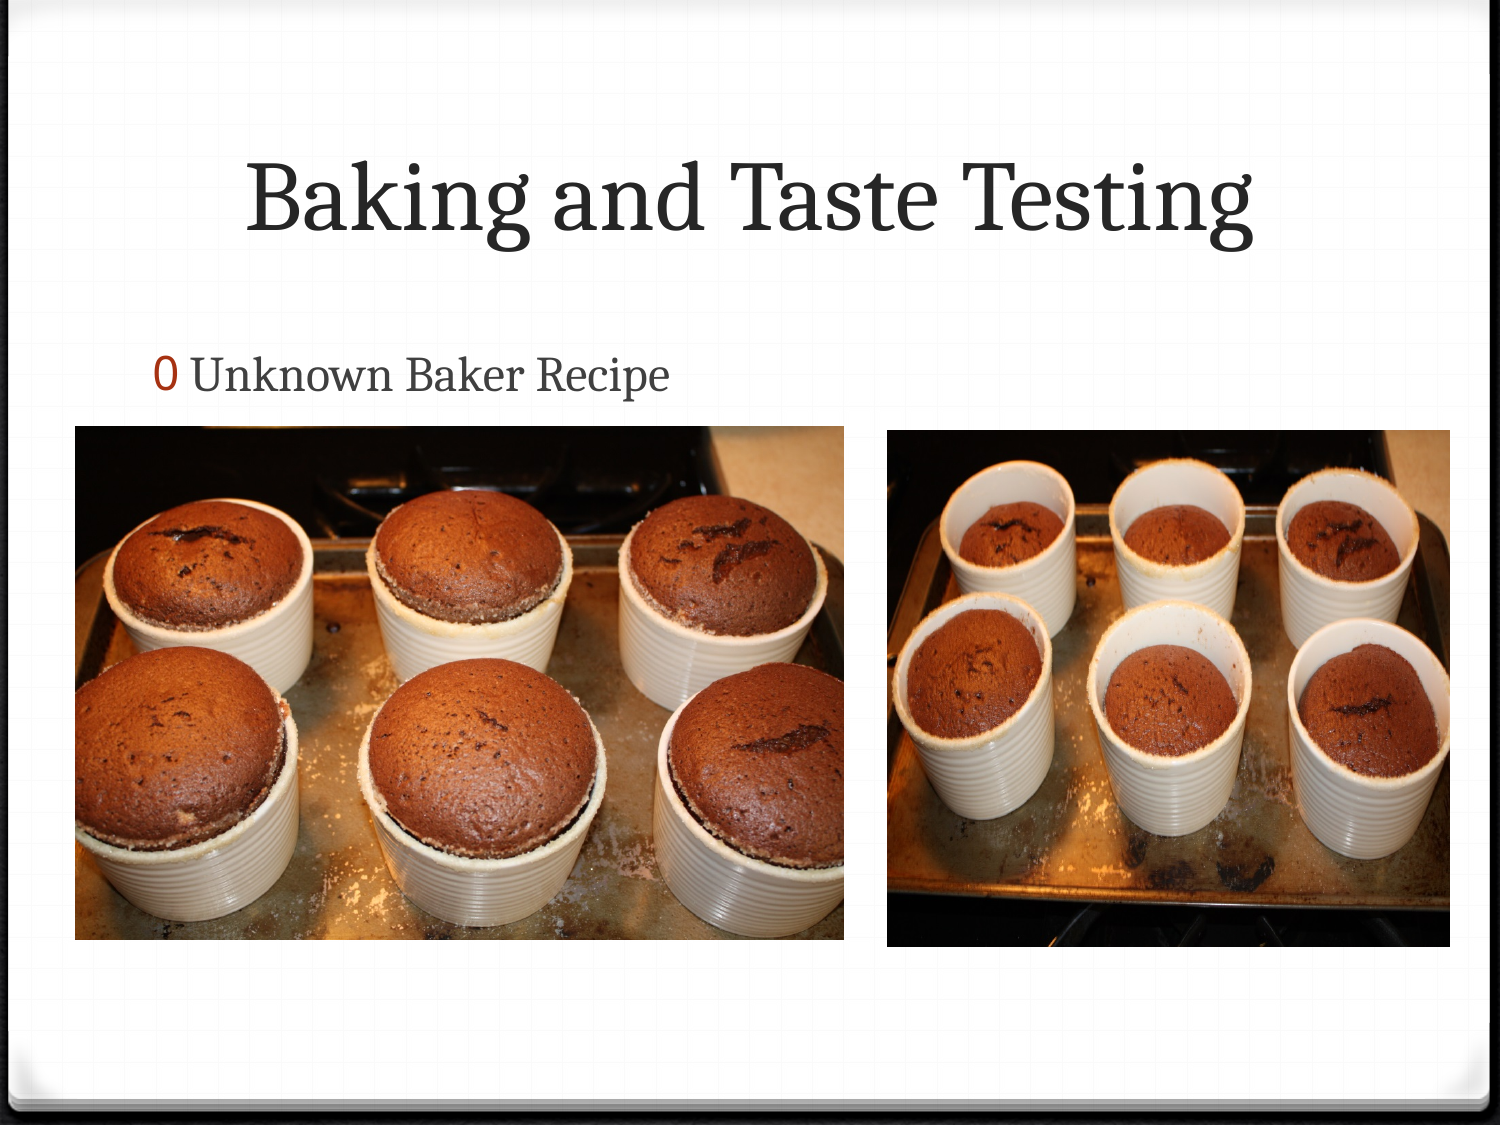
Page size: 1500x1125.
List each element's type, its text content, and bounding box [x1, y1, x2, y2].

picture [0, 0, 1500, 1125]
list Unknown Baker Recipe [137, 334, 1363, 983]
title Baking and Taste Testing [90, 71, 1410, 309]
